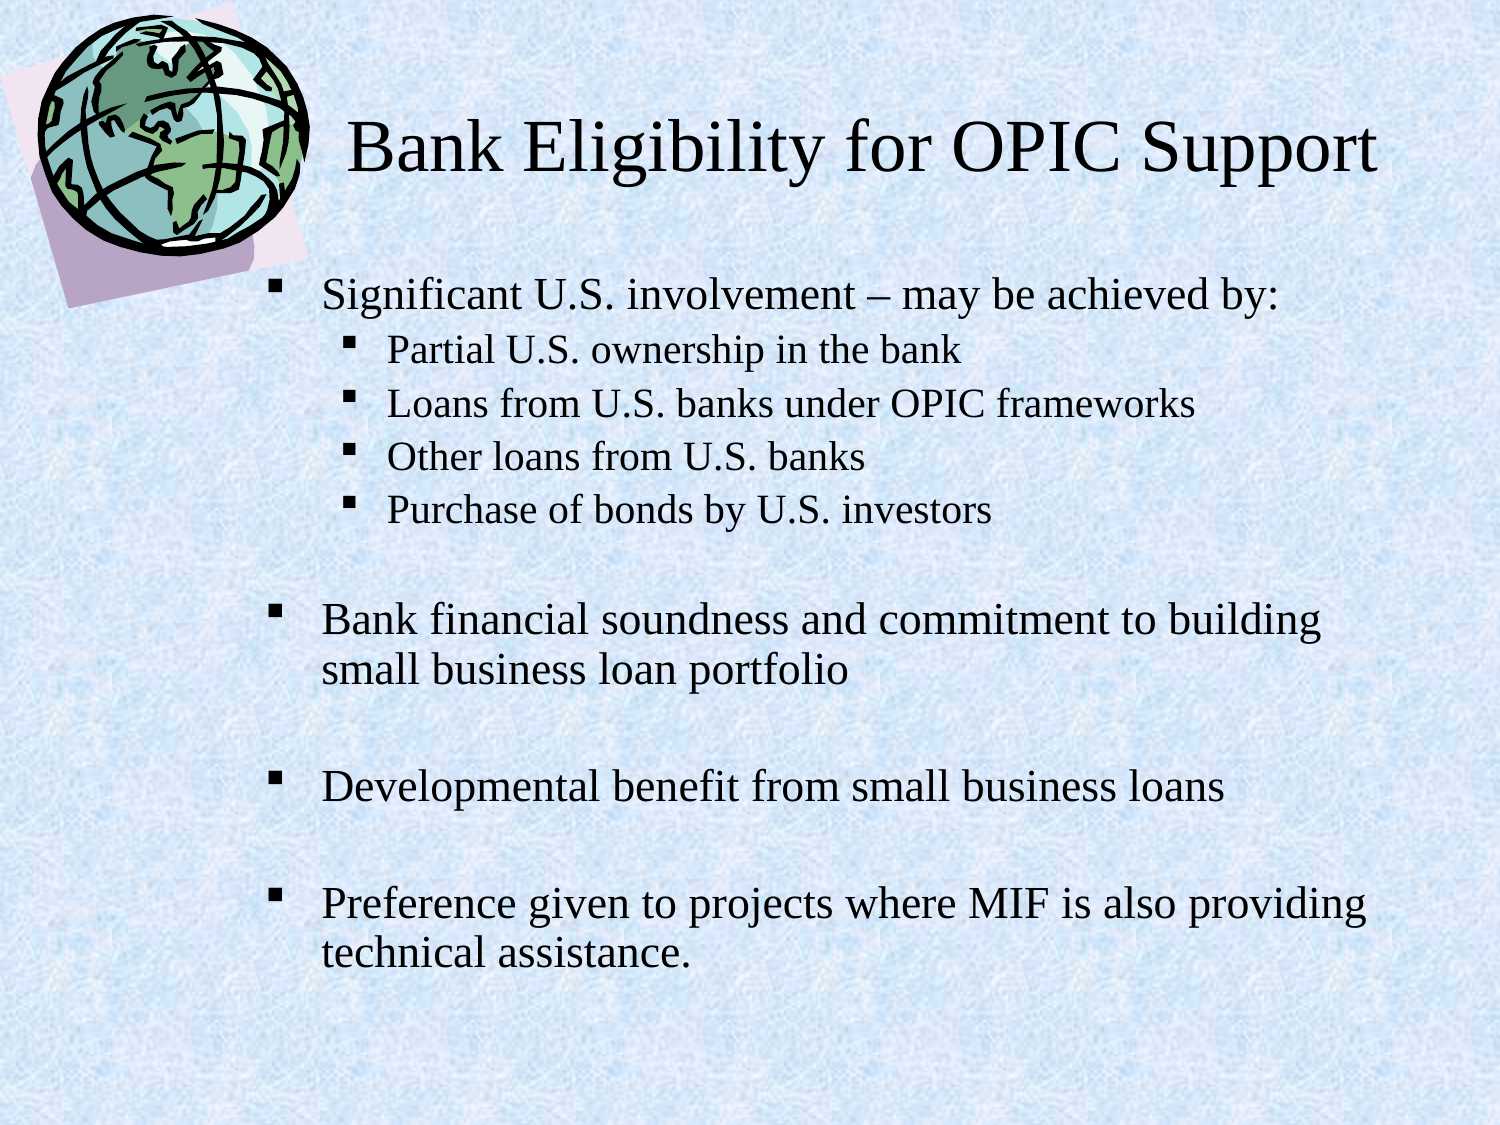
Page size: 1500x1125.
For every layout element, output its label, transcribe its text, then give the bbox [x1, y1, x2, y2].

list Significant U.S. involvement – may be achieved by: Partial U.S. ownership in the bank Loans from U.S. banks under OPIC frameworks Other loans from U.S. banks Purchase of bonds by U.S. investors Bank financial soundness and commitment to building small business loan portfolio Developmental benefit from small business loans Preference given to projects where MIF is also providing technical assistance. [249, 262, 1401, 988]
picture [0, 0, 1500, 1125]
title Bank Eligibility for OPIC Support [299, 49, 1426, 233]
picture [291, 180, 299, 221]
